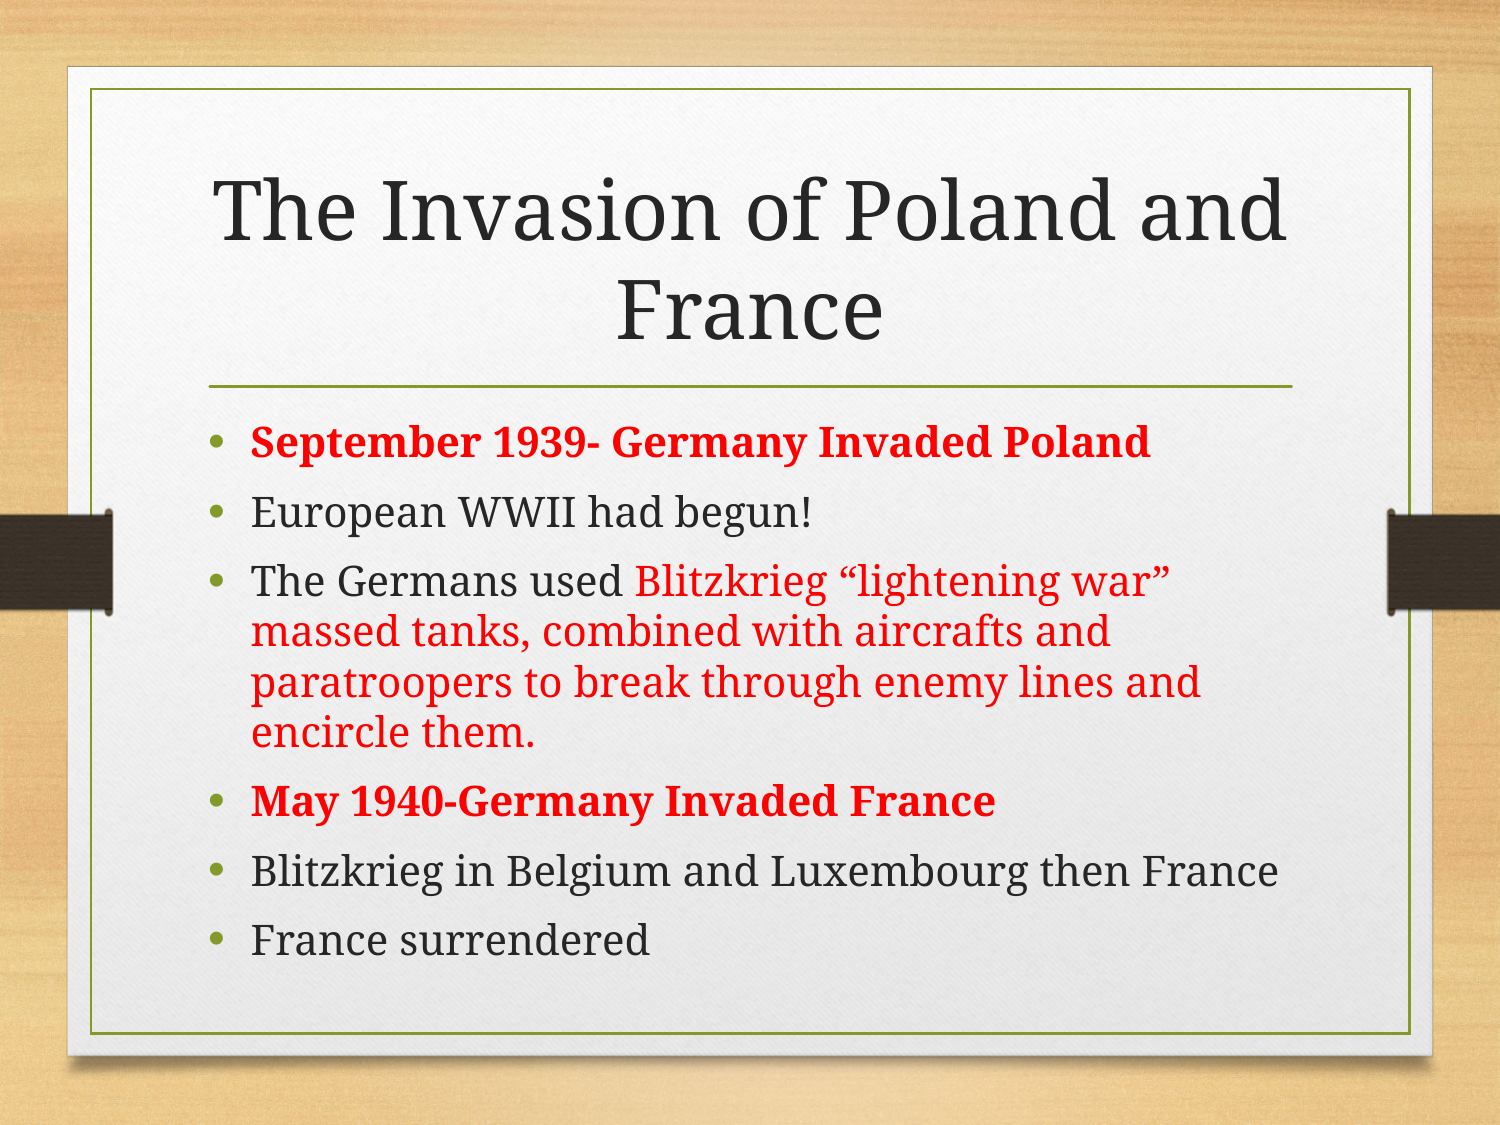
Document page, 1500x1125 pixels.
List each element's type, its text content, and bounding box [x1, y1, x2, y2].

picture [0, 0, 1500, 1125]
title The Invasion of Poland and France [193, 150, 1309, 365]
list September 1939- Germany Invaded Poland European WWII had begun! The Germans used Blitzkrieg “lightening war” massed tanks, combined with aircrafts and paratroopers to break through enemy lines and encircle them. May 1940-Germany Invaded France Blitzkrieg in Belgium and Luxembourg then France France surrendered [193, 408, 1309, 974]
